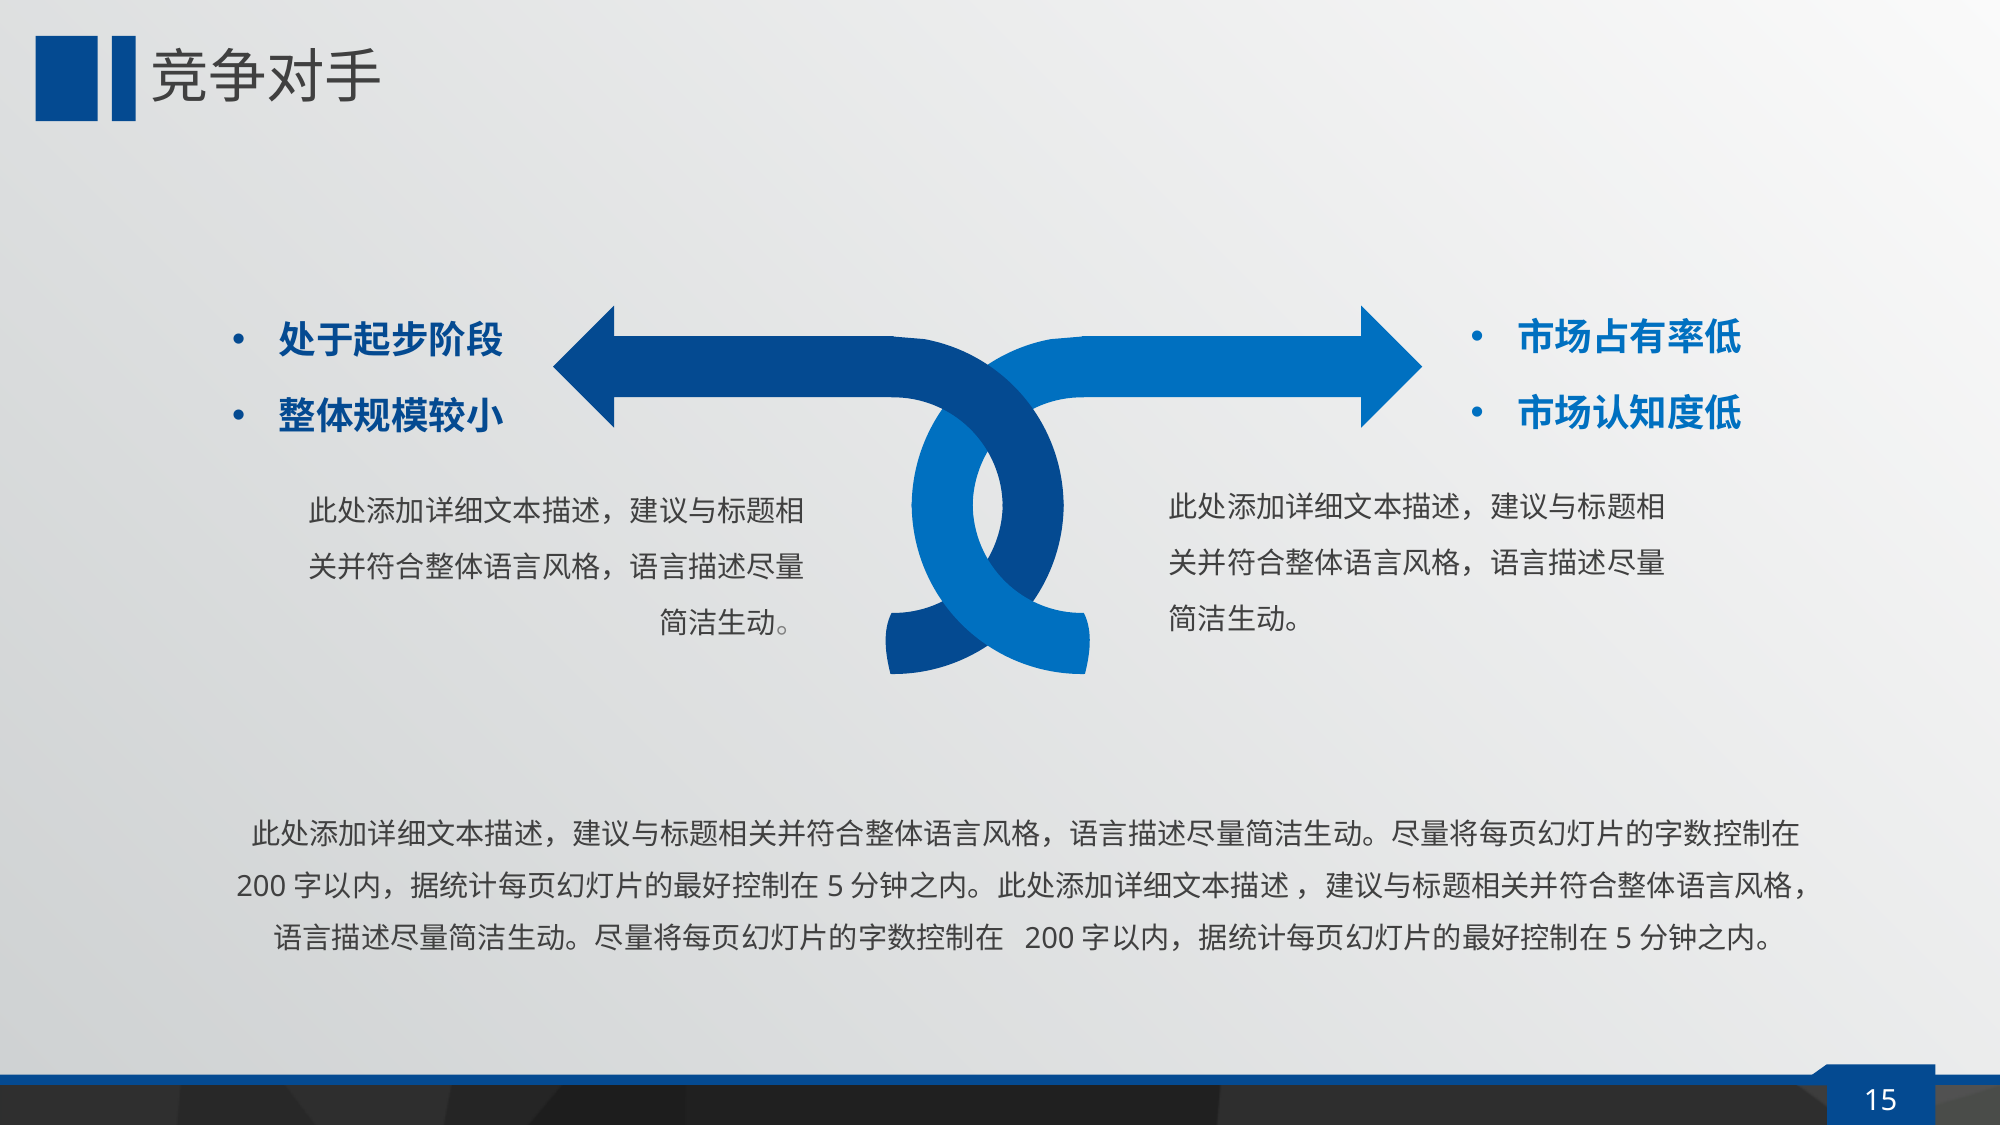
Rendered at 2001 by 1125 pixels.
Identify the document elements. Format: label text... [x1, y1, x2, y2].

text_box [551, 303, 1065, 502]
picture [1936, 1085, 2000, 1125]
text_box 此处添加详细文本描述，建议与标题相关并符合整体语言风格，语言描述尽量简洁生动。 [283, 463, 821, 669]
text_box 此处添加详细文本描述，建议与标题相关并符合整体语言风格，语言描述尽量简洁生动。 [1153, 459, 1691, 665]
text_box [884, 601, 988, 676]
title 竞争对手 [135, 36, 924, 122]
picture [0, 1085, 1827, 1125]
text_box [910, 502, 1091, 676]
text_box 此处添加详细文本描述，建议与标题相关并符合整体语言风格，语言描述尽量简洁生动。尽量将每页幻灯片的字数控制在 200字以内，据统计每页幻灯片的最好控制在5分钟之内。此处添加详细文本描述 ，建议与标题相关并符合整体语言风格，语言描述尽量简洁生动。尽量将每页幻灯片的字数控制在 200字以内，据统计每页幻灯片的最好控制在5分钟之内。 [233, 797, 1826, 962]
text_box [988, 303, 1424, 431]
text_box [988, 502, 1065, 601]
text_box 处于起步阶段 整体规模较小 [156, 287, 519, 434]
text_box [910, 410, 987, 502]
text_box 市场占有率低 市场认知度低 [1455, 287, 1798, 428]
